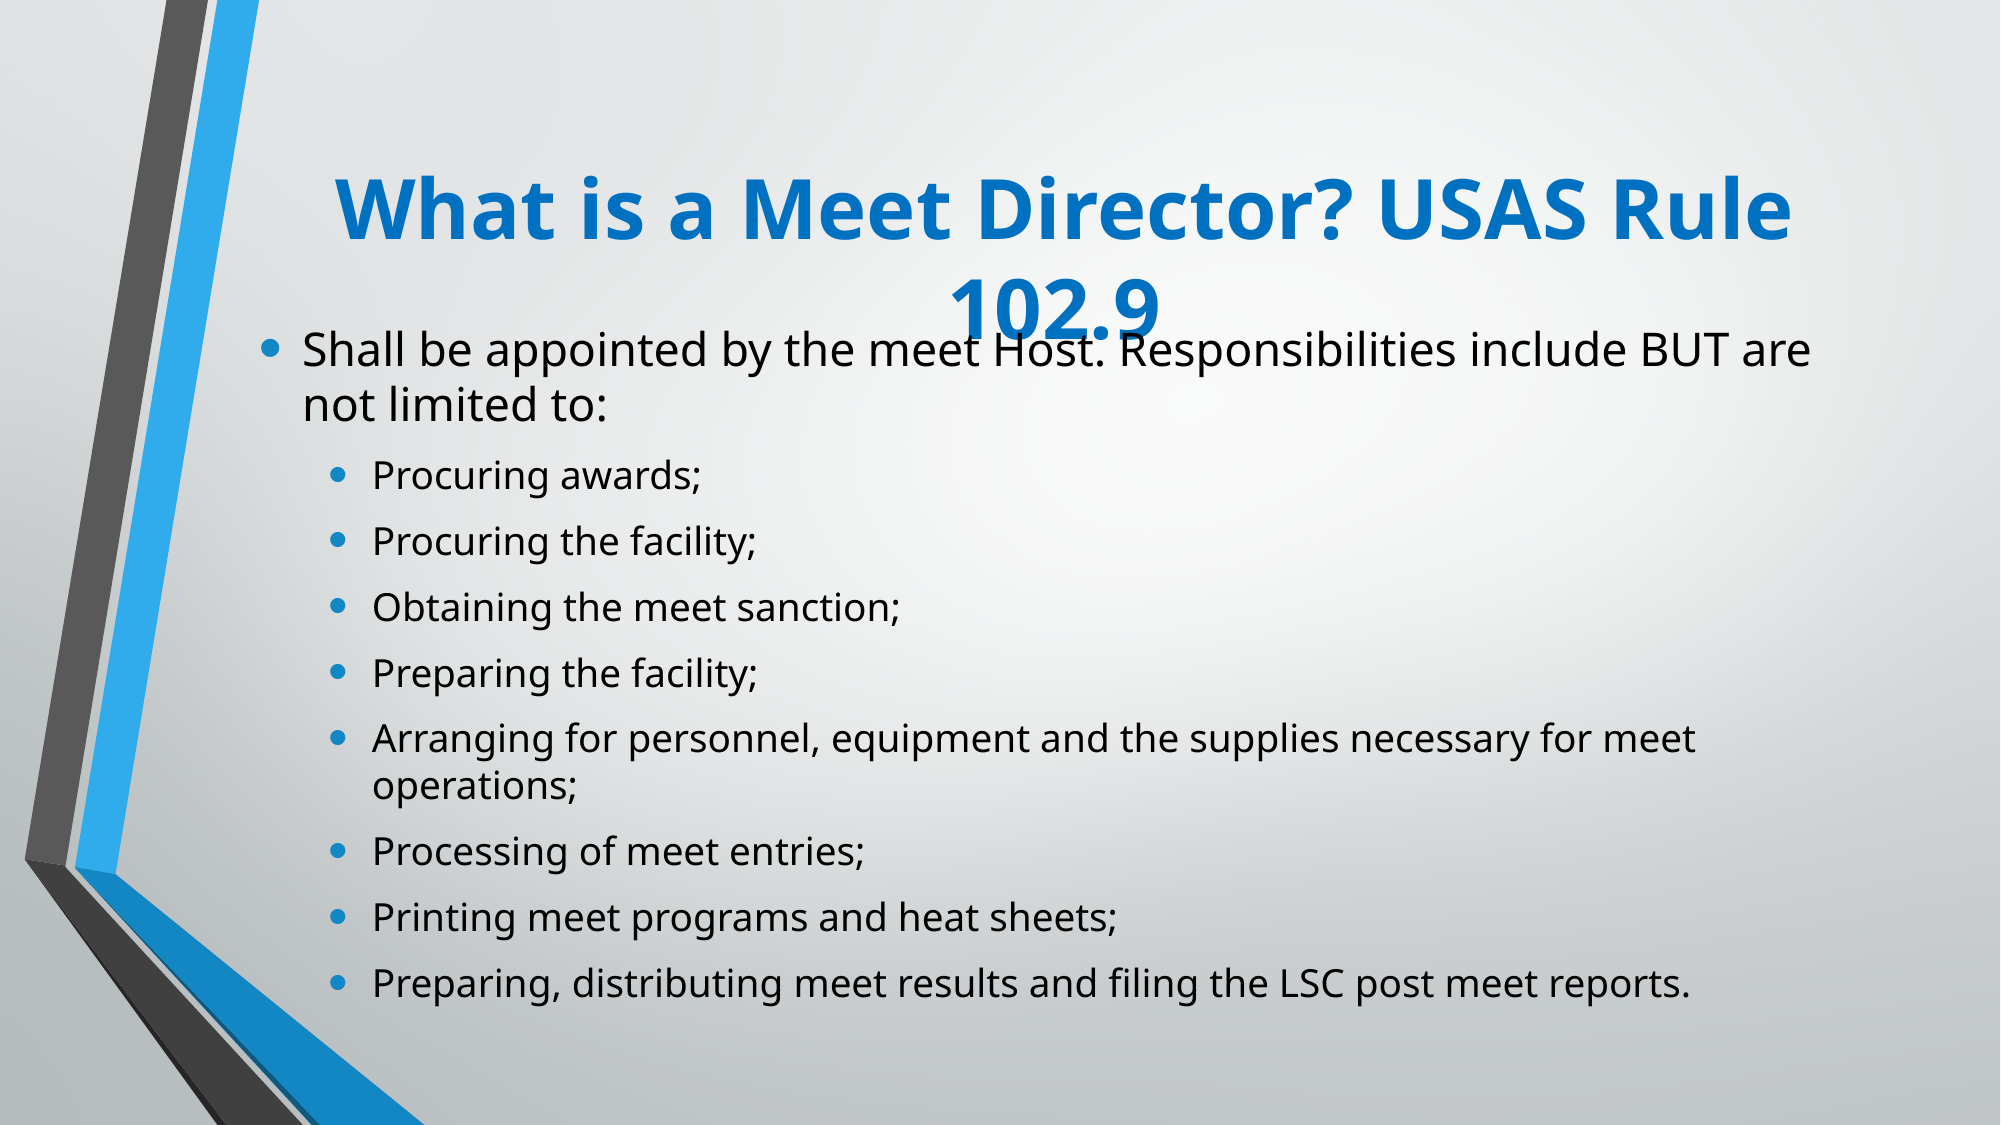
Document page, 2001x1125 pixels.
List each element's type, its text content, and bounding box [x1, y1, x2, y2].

title What is a Meet Director? USAS Rule 102.9 [243, 112, 1887, 312]
list Shall be appointed by the meet Host. Responsibilities include BUT are not limited to: Procuring awards; Procuring the facility; Obtaining the meet sanction; Preparing the facility; Arranging for personnel, equipment and the supplies necessary for meet operations; Processing of meet entries; Printing meet programs and heat sheets; Preparing, distributing meet results and filing the LSC post meet reports. [243, 312, 1887, 1013]
